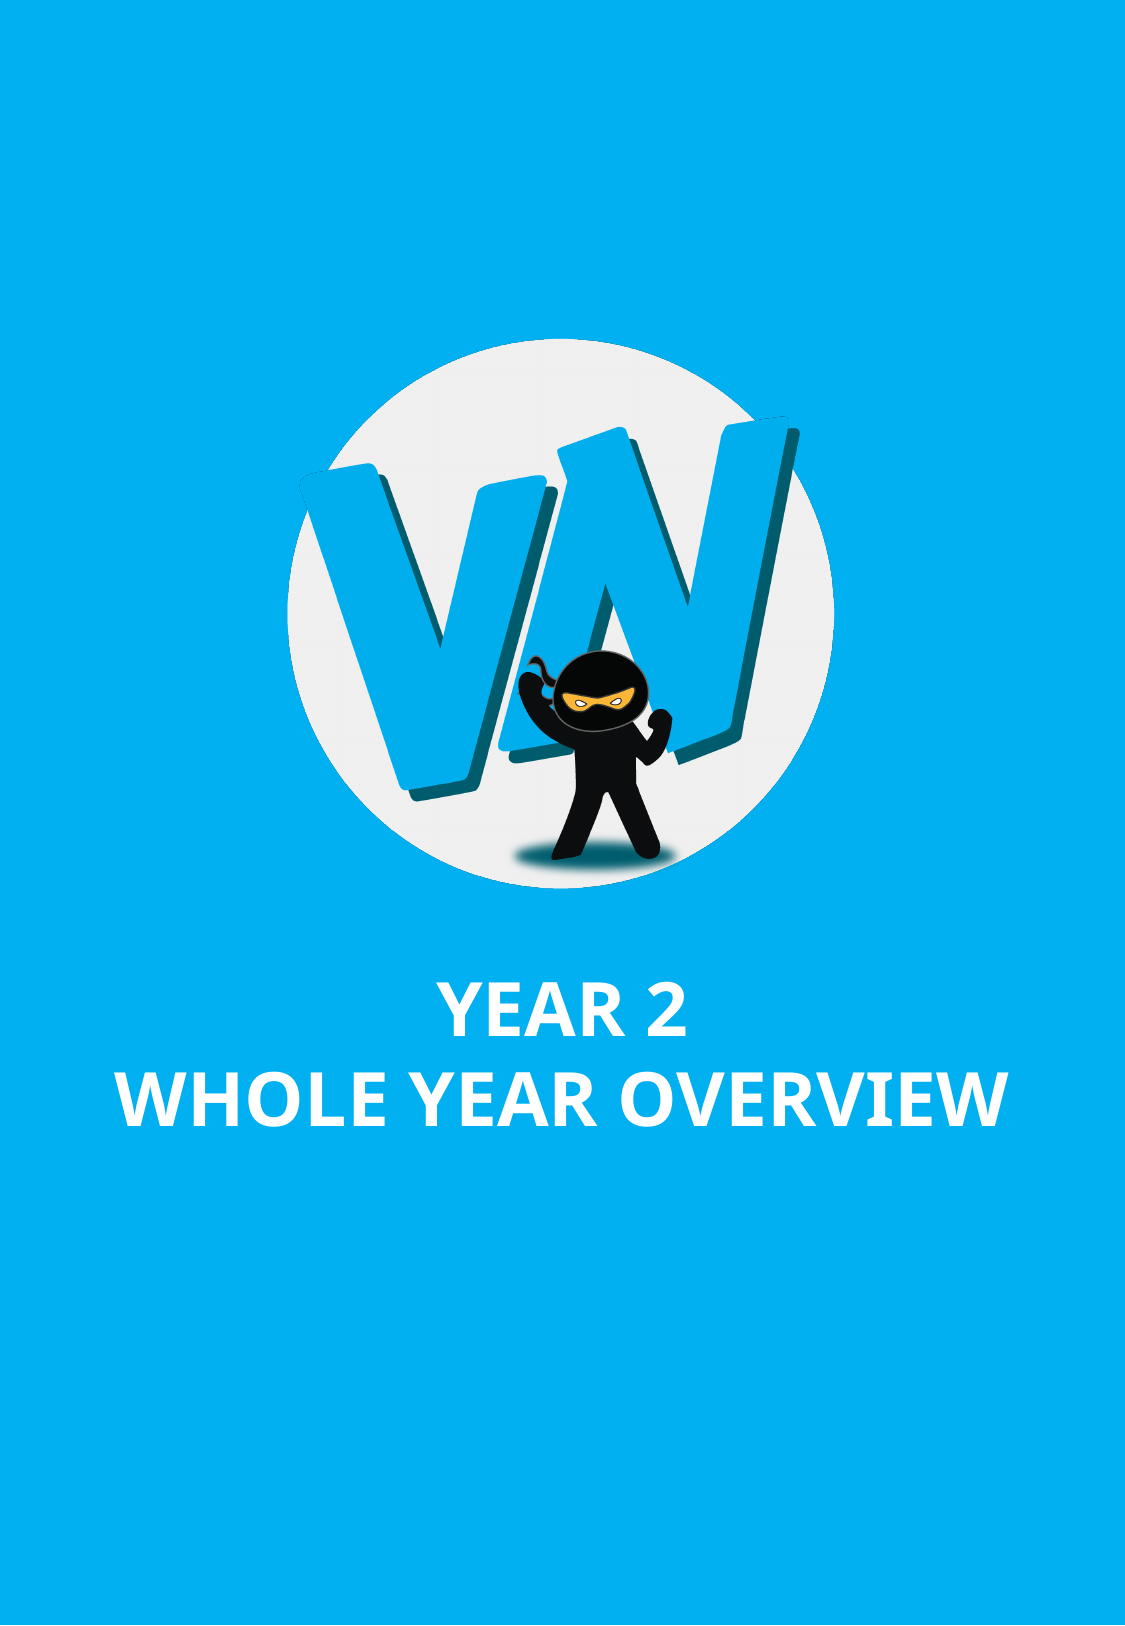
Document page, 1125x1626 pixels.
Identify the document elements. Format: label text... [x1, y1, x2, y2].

picture [288, 339, 834, 888]
picture [489, 983, 519, 1014]
picture [438, 983, 481, 1014]
text_box YEAR 2 WHOLE YEAR OVERVIEW [45, 954, 1080, 1149]
picture [533, 983, 567, 1014]
picture [583, 983, 619, 1014]
picture [649, 982, 683, 1014]
